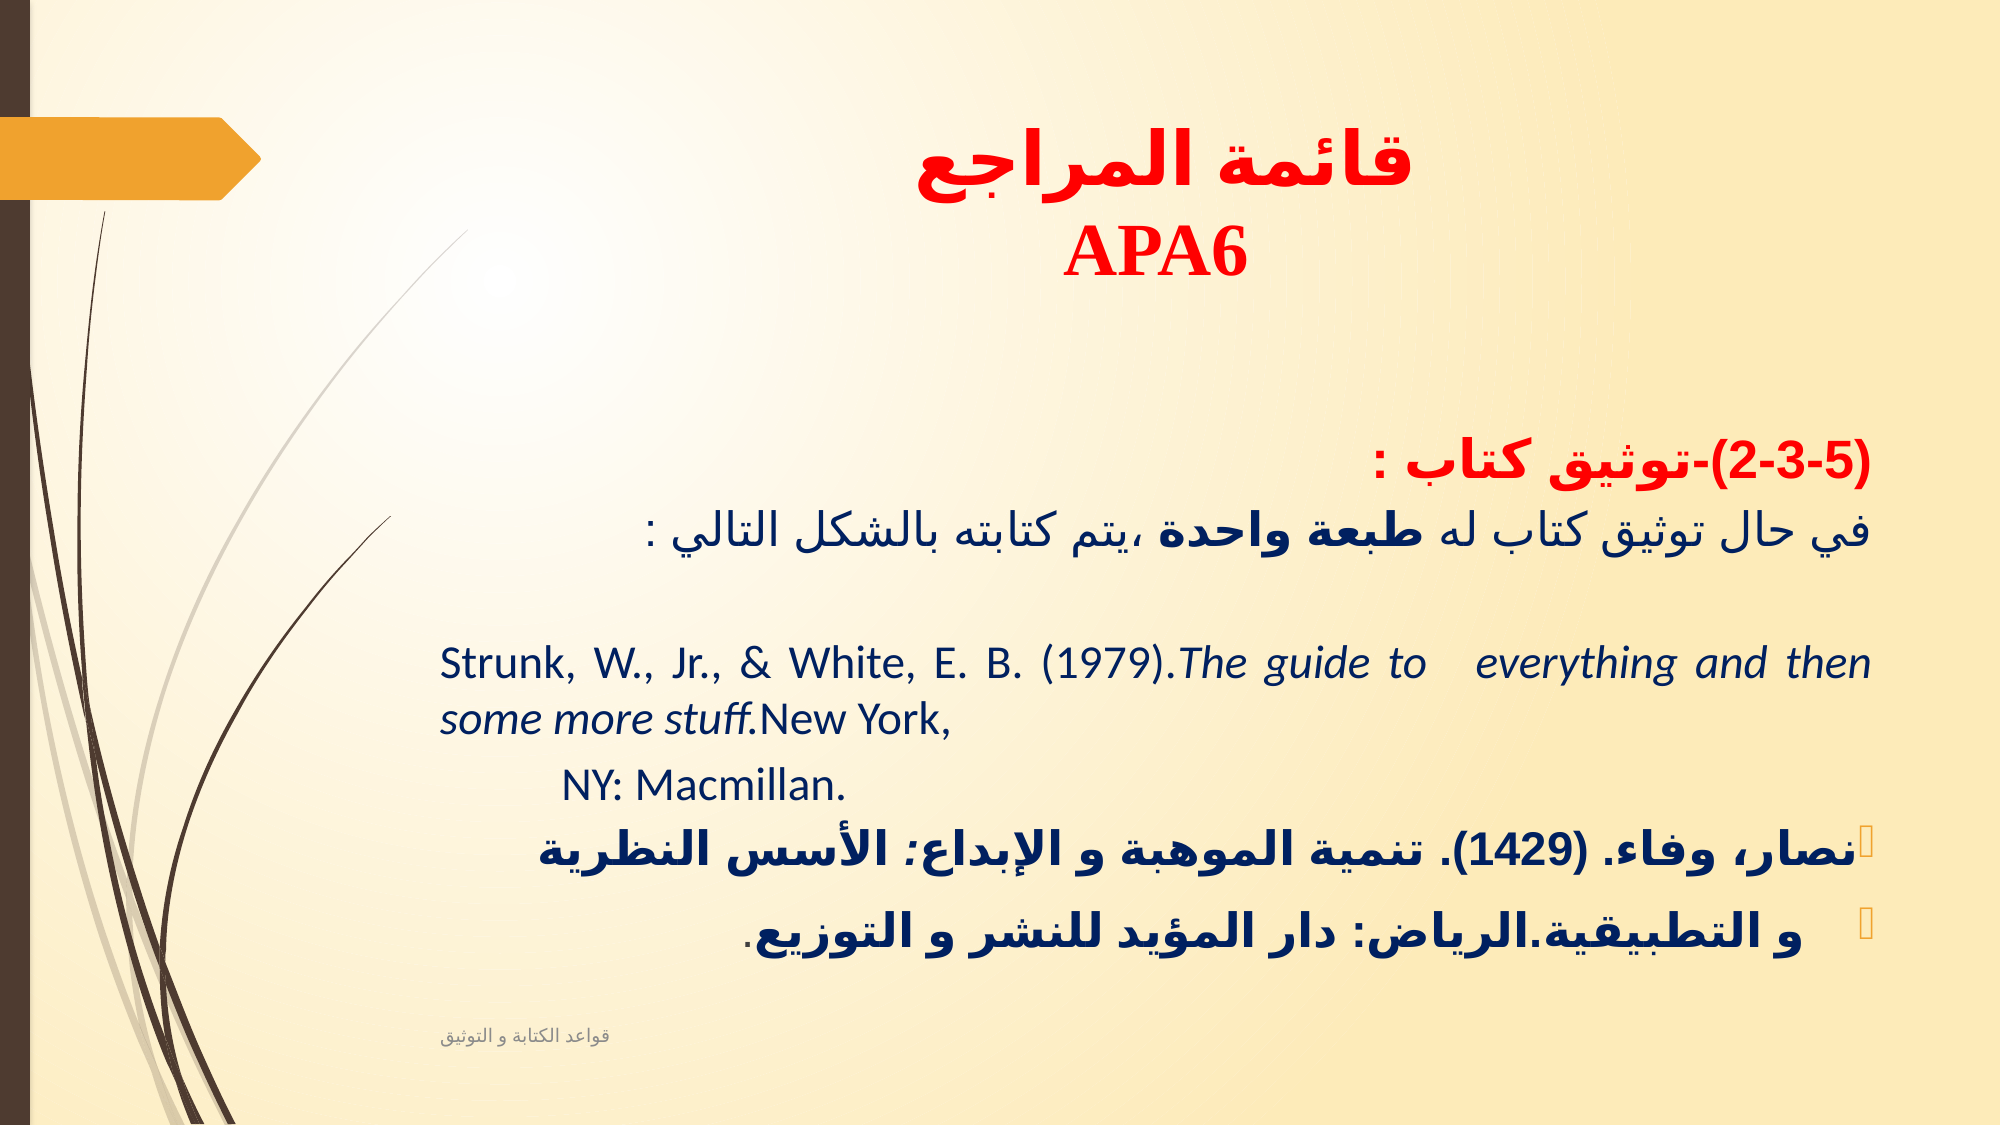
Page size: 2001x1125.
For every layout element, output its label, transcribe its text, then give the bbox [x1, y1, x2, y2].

title قائمة المراجع APA6 [425, 102, 1888, 313]
list (2-3-5)-توثيق كتاب : في حال توثيق كتاب له طبعة واحدة ،يتم كتابته بالشكل التالي : Strunk, W., Jr., & White, E. B. (1979).The guide to everything and then some more stuff.New York, NY: Macmillan. نصار، وفاء. (1429). تنمية الموهبة و الإبداع: الأسس النظرية و التطبيقية.الرياض: دار المؤيد للنشر و التوزيع. [424, 350, 1888, 970]
footer قواعد الكتابة و التوثيق [424, 1006, 1675, 1067]
